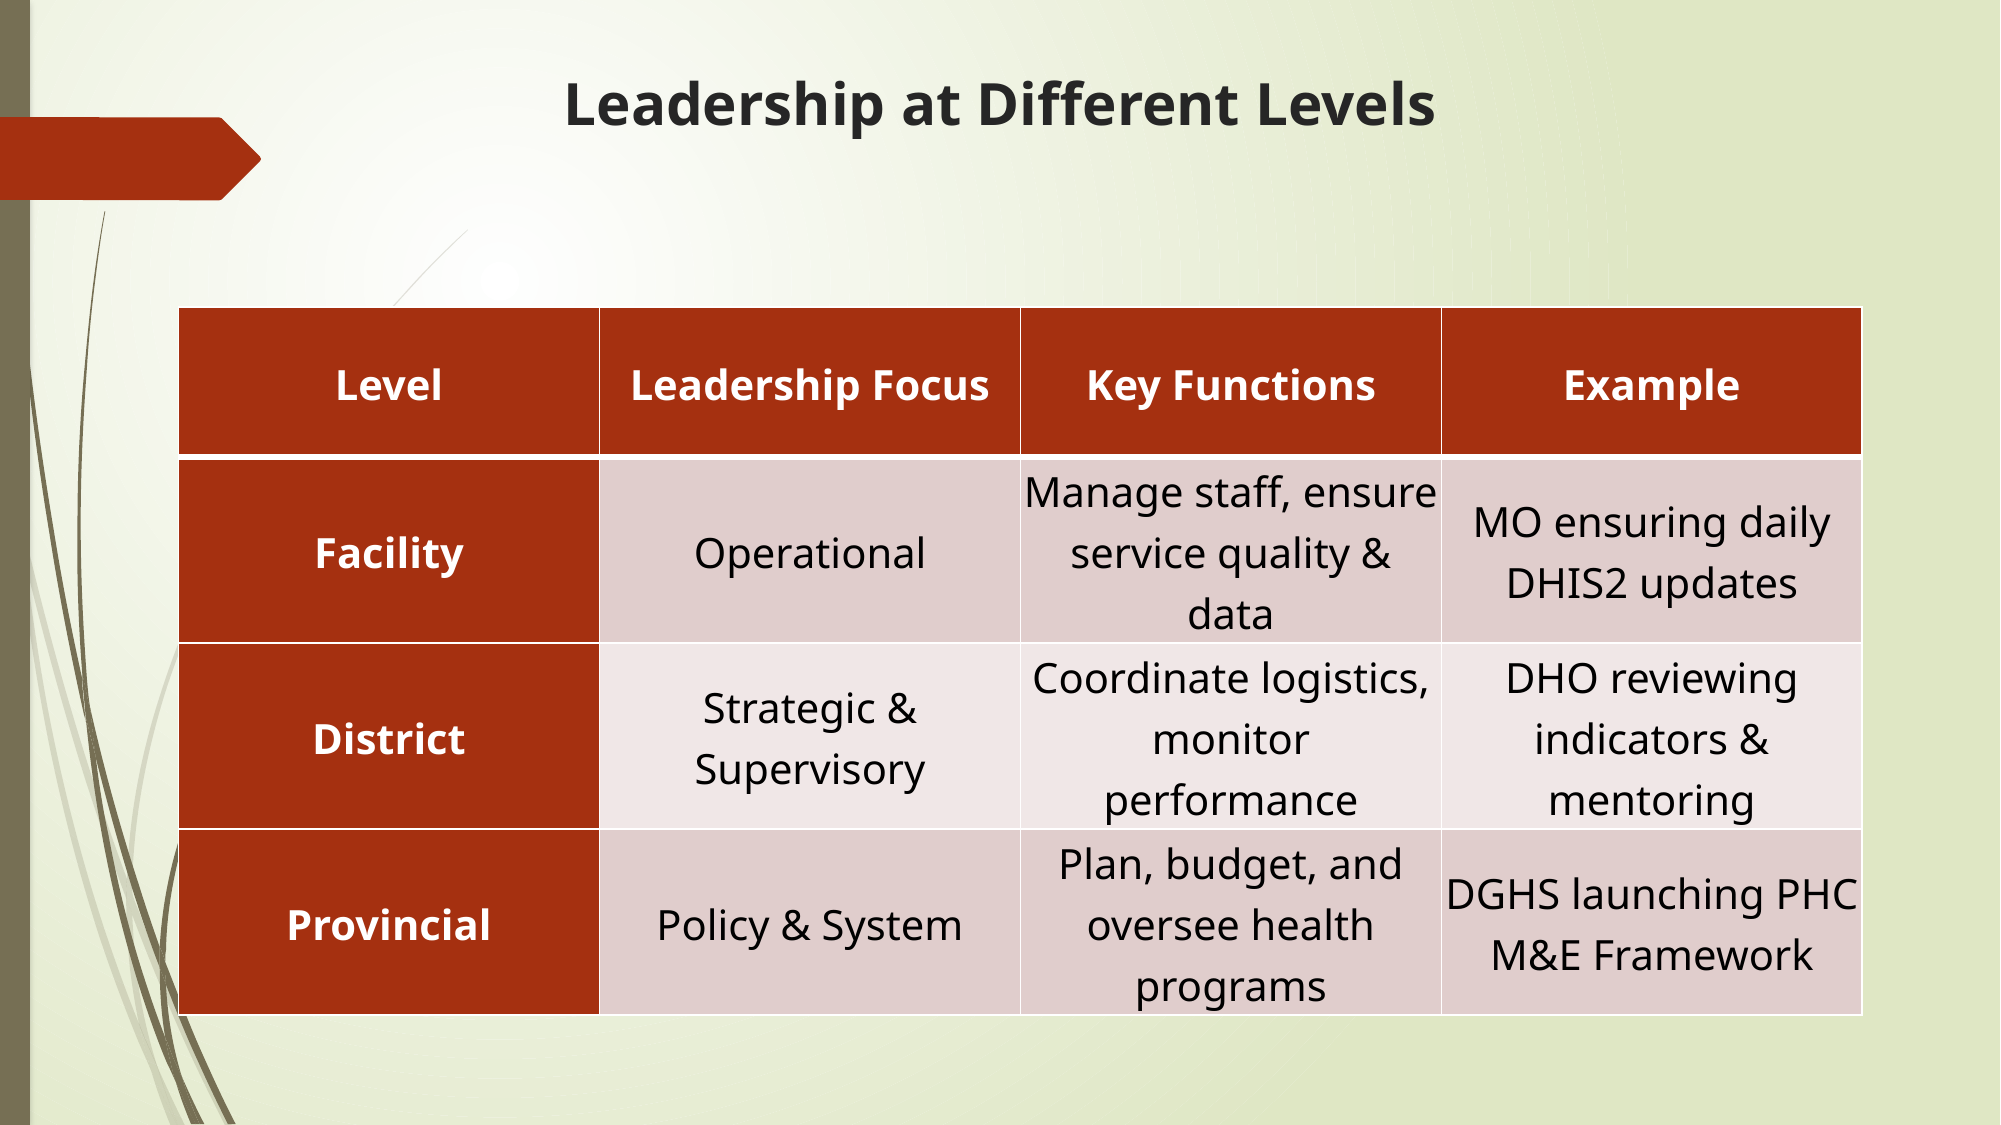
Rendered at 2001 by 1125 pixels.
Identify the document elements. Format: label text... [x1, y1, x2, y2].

table_cell Operational [600, 460, 1020, 642]
title Leadership at Different Levels [137, 59, 1863, 225]
table_cell Plan, budget, and oversee health programs [1021, 830, 1441, 1014]
table_cell District [179, 644, 599, 828]
table_header Example [1442, 308, 1861, 454]
table_cell Strategic & Supervisory [600, 644, 1020, 828]
table_cell Manage staff, ensure service quality & data [1021, 460, 1441, 642]
table_header Leadership Focus [600, 308, 1020, 454]
table_header Level [179, 308, 599, 454]
table_cell DHO reviewing indicators & mentoring [1442, 644, 1861, 828]
table_cell MO ensuring daily DHIS2 updates [1442, 460, 1861, 642]
table_cell Provincial [179, 830, 599, 1014]
table_cell Coordinate logistics, monitor performance [1021, 644, 1441, 828]
table_cell Facility [179, 460, 599, 642]
table_cell DGHS launching PHC M&E Framework [1442, 830, 1861, 1014]
table_header Key Functions [1021, 308, 1441, 454]
table_cell Policy & System [600, 830, 1020, 1014]
